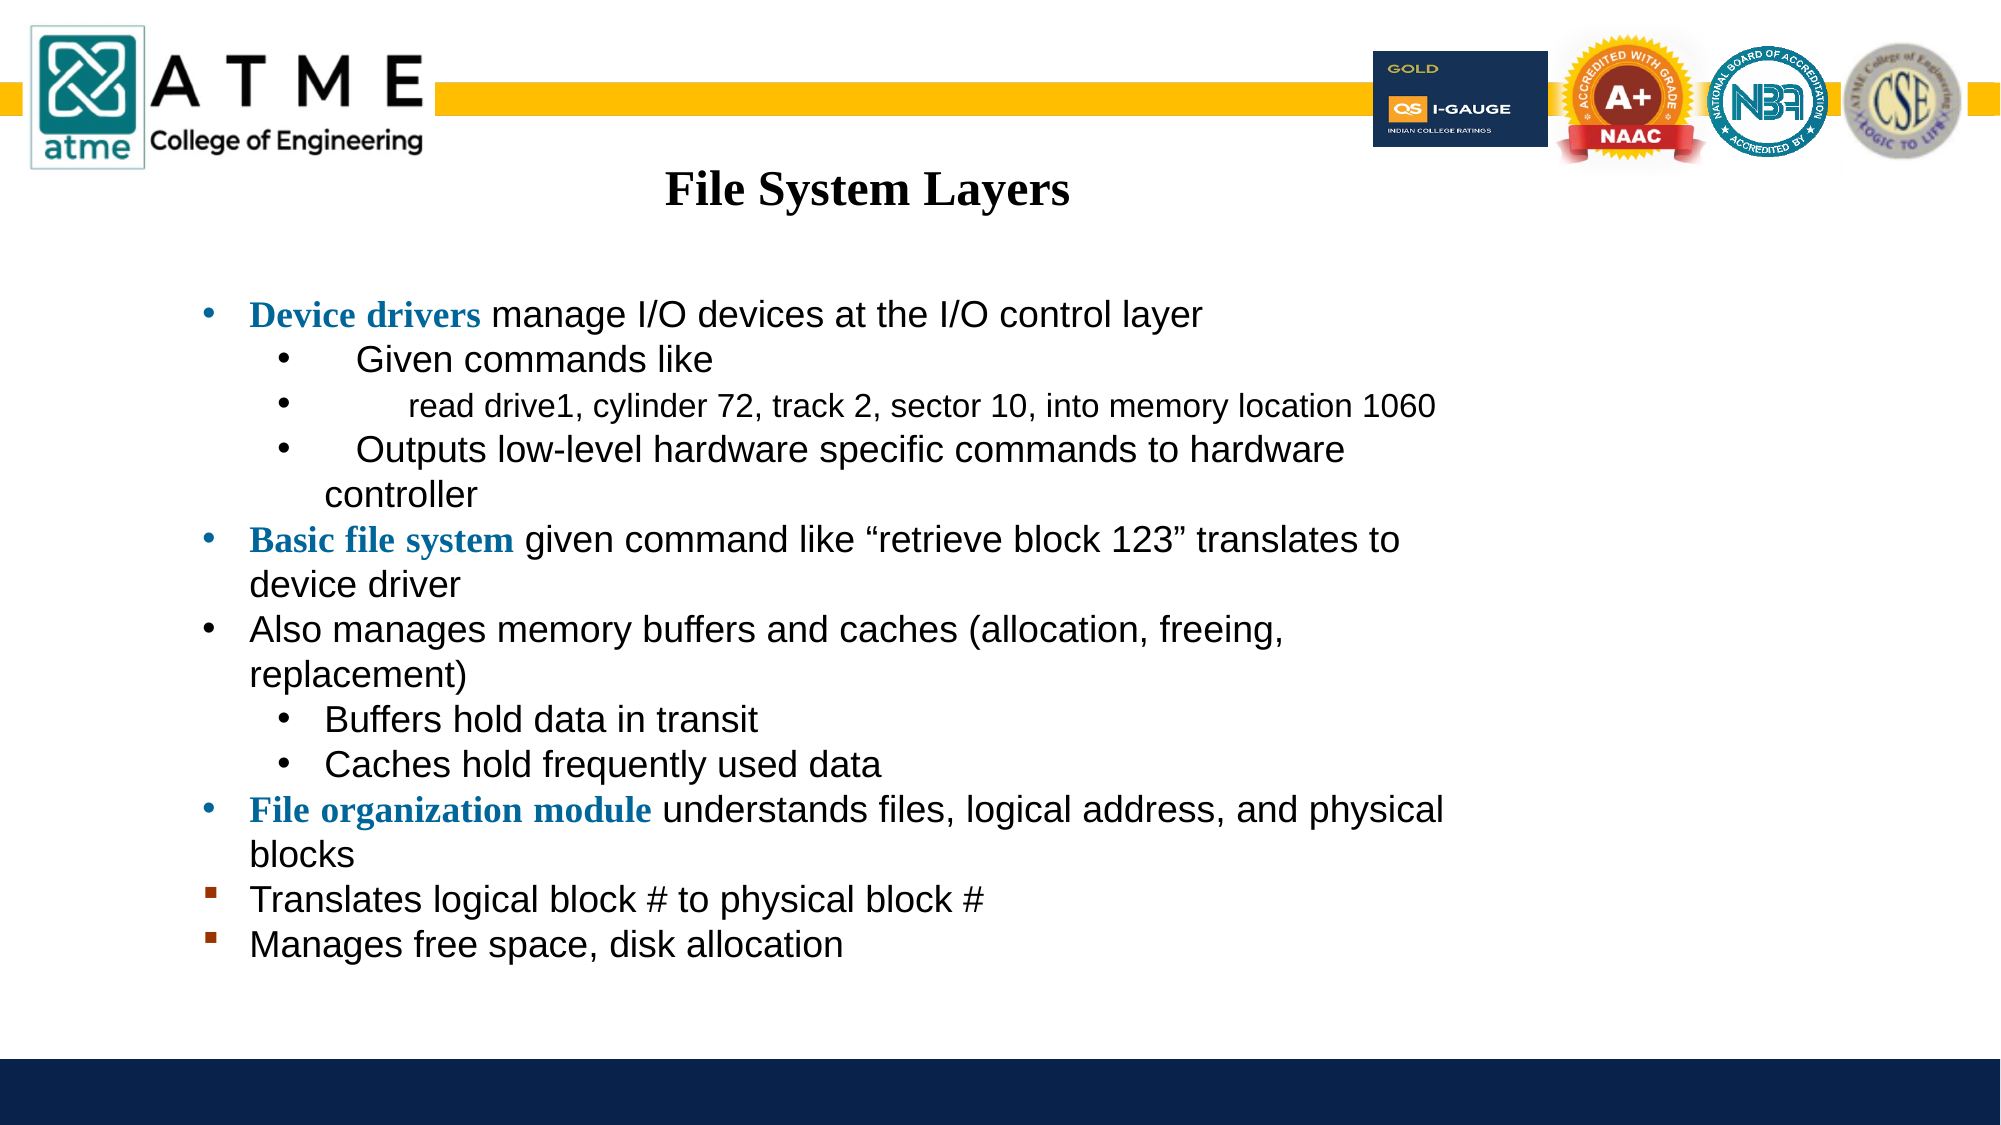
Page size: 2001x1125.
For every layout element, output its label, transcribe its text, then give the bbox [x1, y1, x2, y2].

list Device drivers manage I/O devices at the I/O control layer Given commands like read drive1, cylinder 72, track 2, sector 10, into memory location 1060 Outputs low-level hardware specific commands to hardware controller Basic file system given command like “retrieve block 123” translates to device driver Also manages memory buffers and caches (allocation, freeing, replacement) Buffers hold data in transit Caches hold frequently used data File organization module understands files, logical address, and physical blocks Translates logical block # to physical block # Manages free space, disk allocation [187, 282, 1466, 1070]
title File System Layers [650, 148, 2000, 243]
picture [1840, 26, 1968, 148]
picture [22, 15, 435, 178]
picture [1373, 20, 1828, 148]
picture [0, 1059, 2001, 1125]
